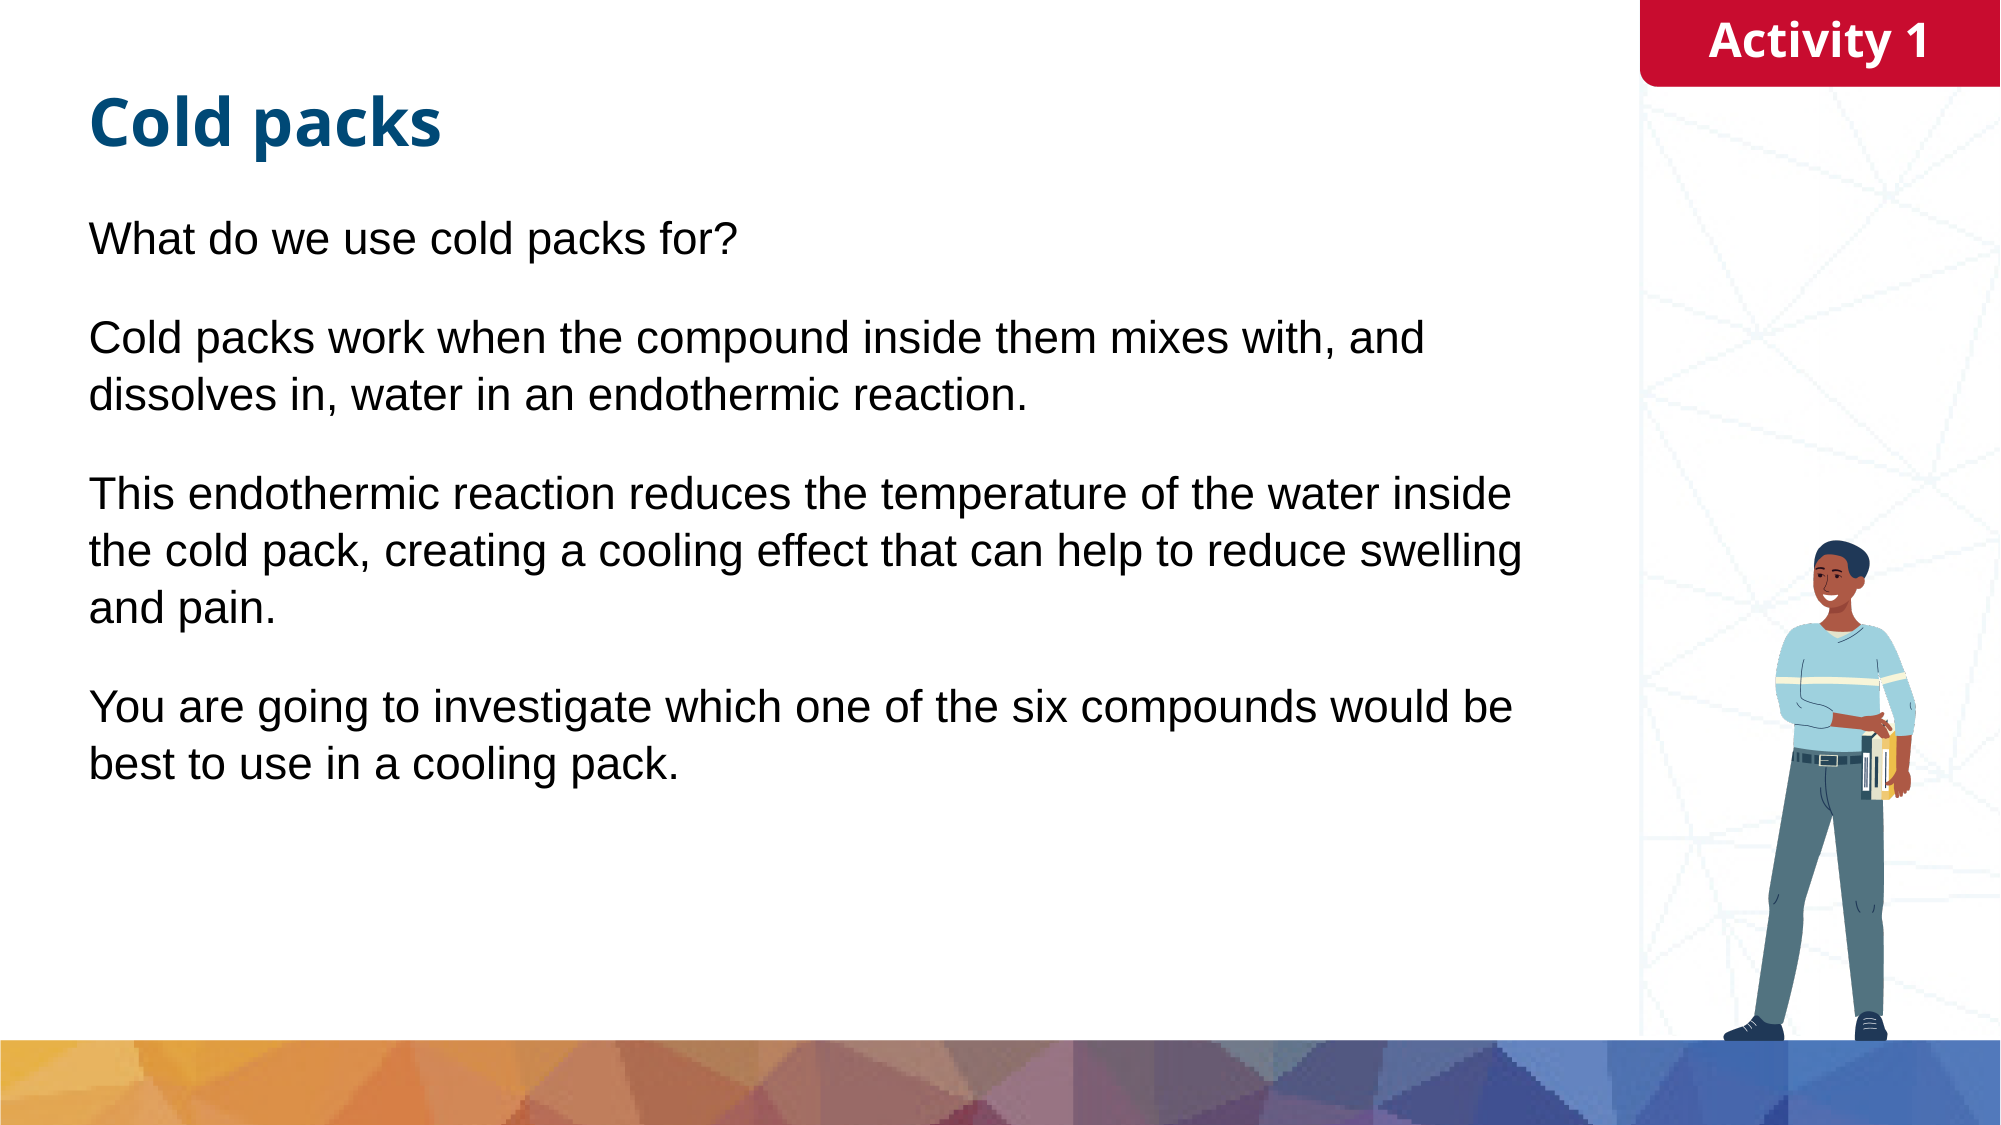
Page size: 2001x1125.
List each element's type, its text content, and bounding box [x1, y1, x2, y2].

list What do we use cold packs for? Cold packs work when the compound inside them mixes with, and dissolves in, water in an endothermic reaction. This endothermic reaction reduces the temperature of the water inside the cold pack, creating a cooling effect that can help to reduce swelling and pain. You are going to investigate which one of the six compounds would be best to use in a cooling pack. [88, 206, 1565, 890]
title Cold packs [88, 88, 1565, 161]
picture [0, 0, 2001, 1125]
